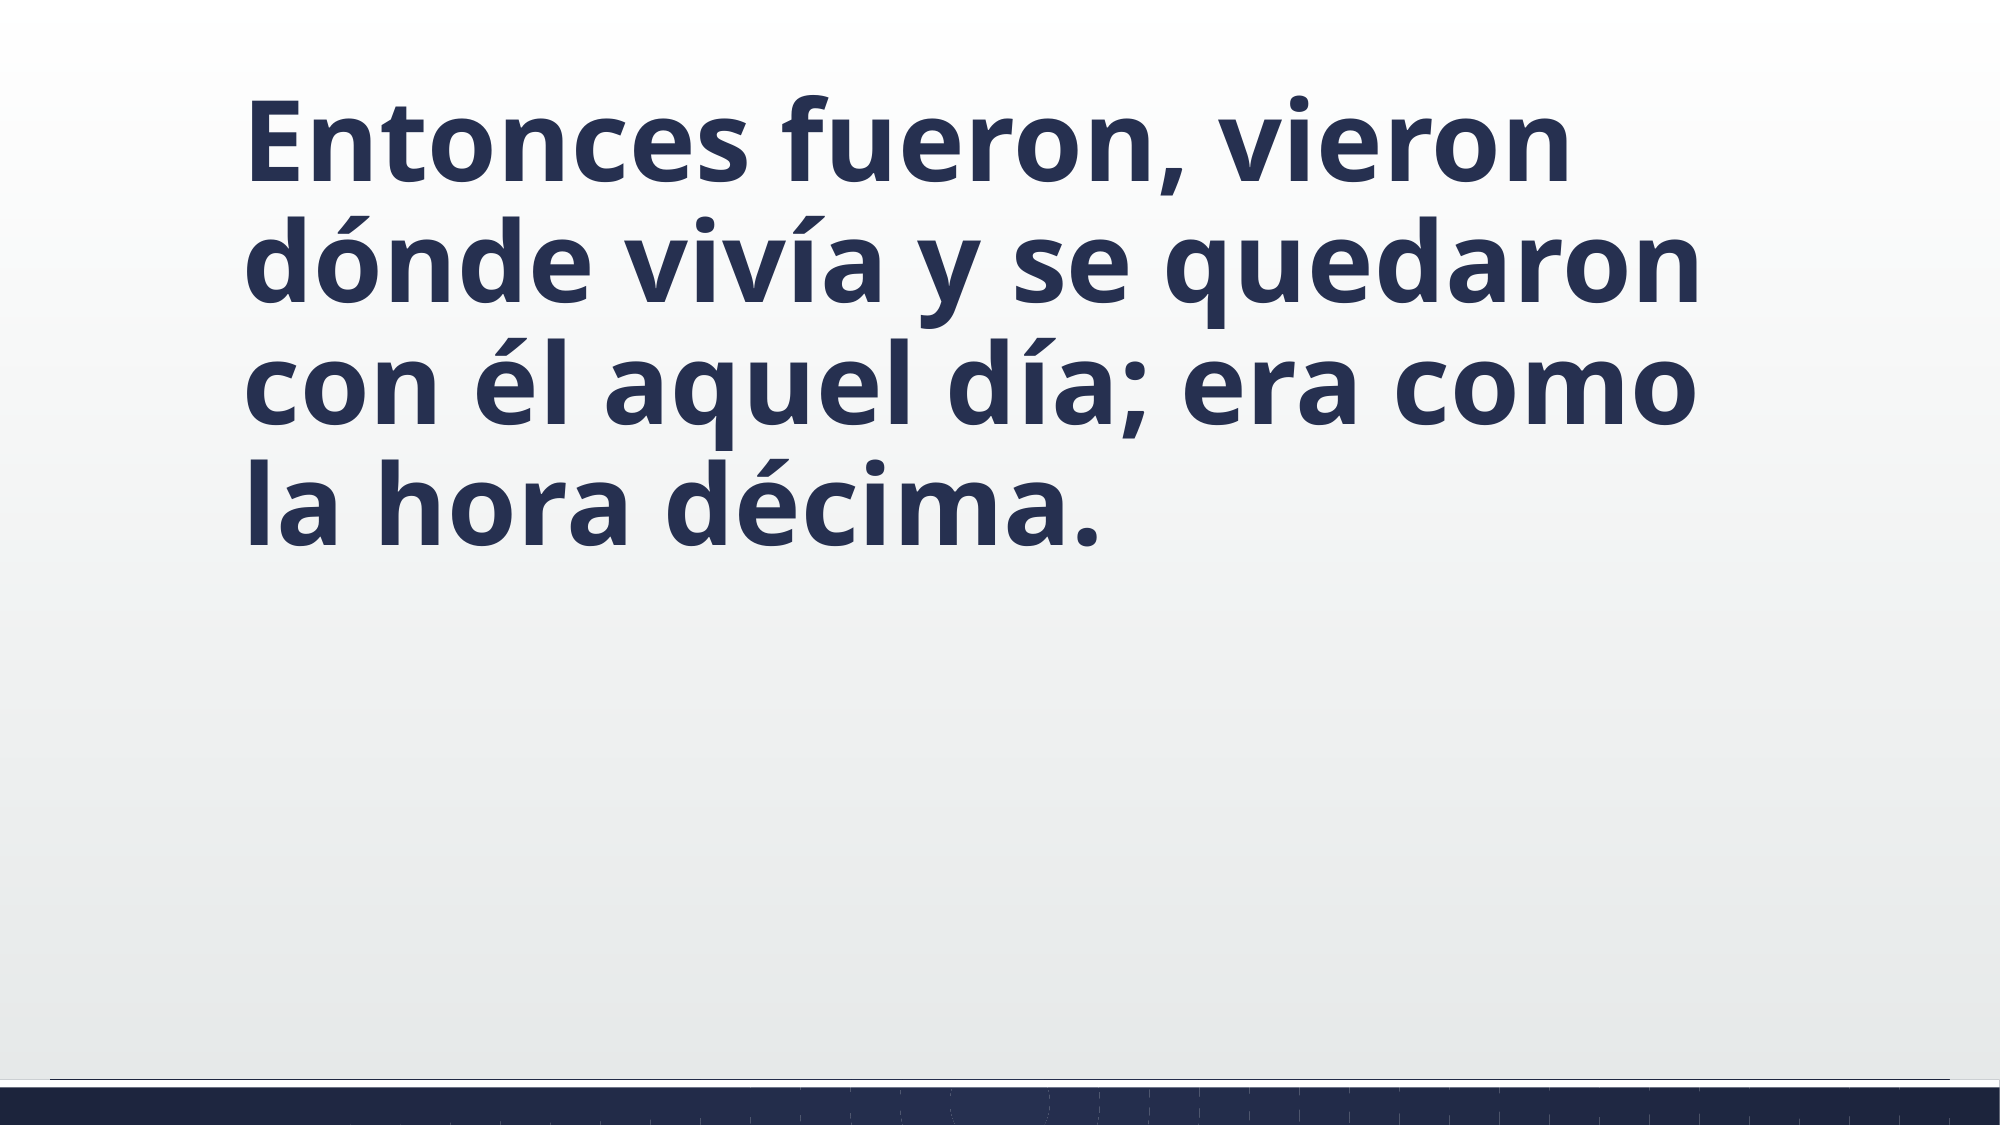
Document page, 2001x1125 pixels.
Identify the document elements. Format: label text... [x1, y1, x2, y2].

list Entonces fueron, vieron dónde vivía y se quedaron con él aquel día; era como la hora décima. [219, 76, 1780, 990]
